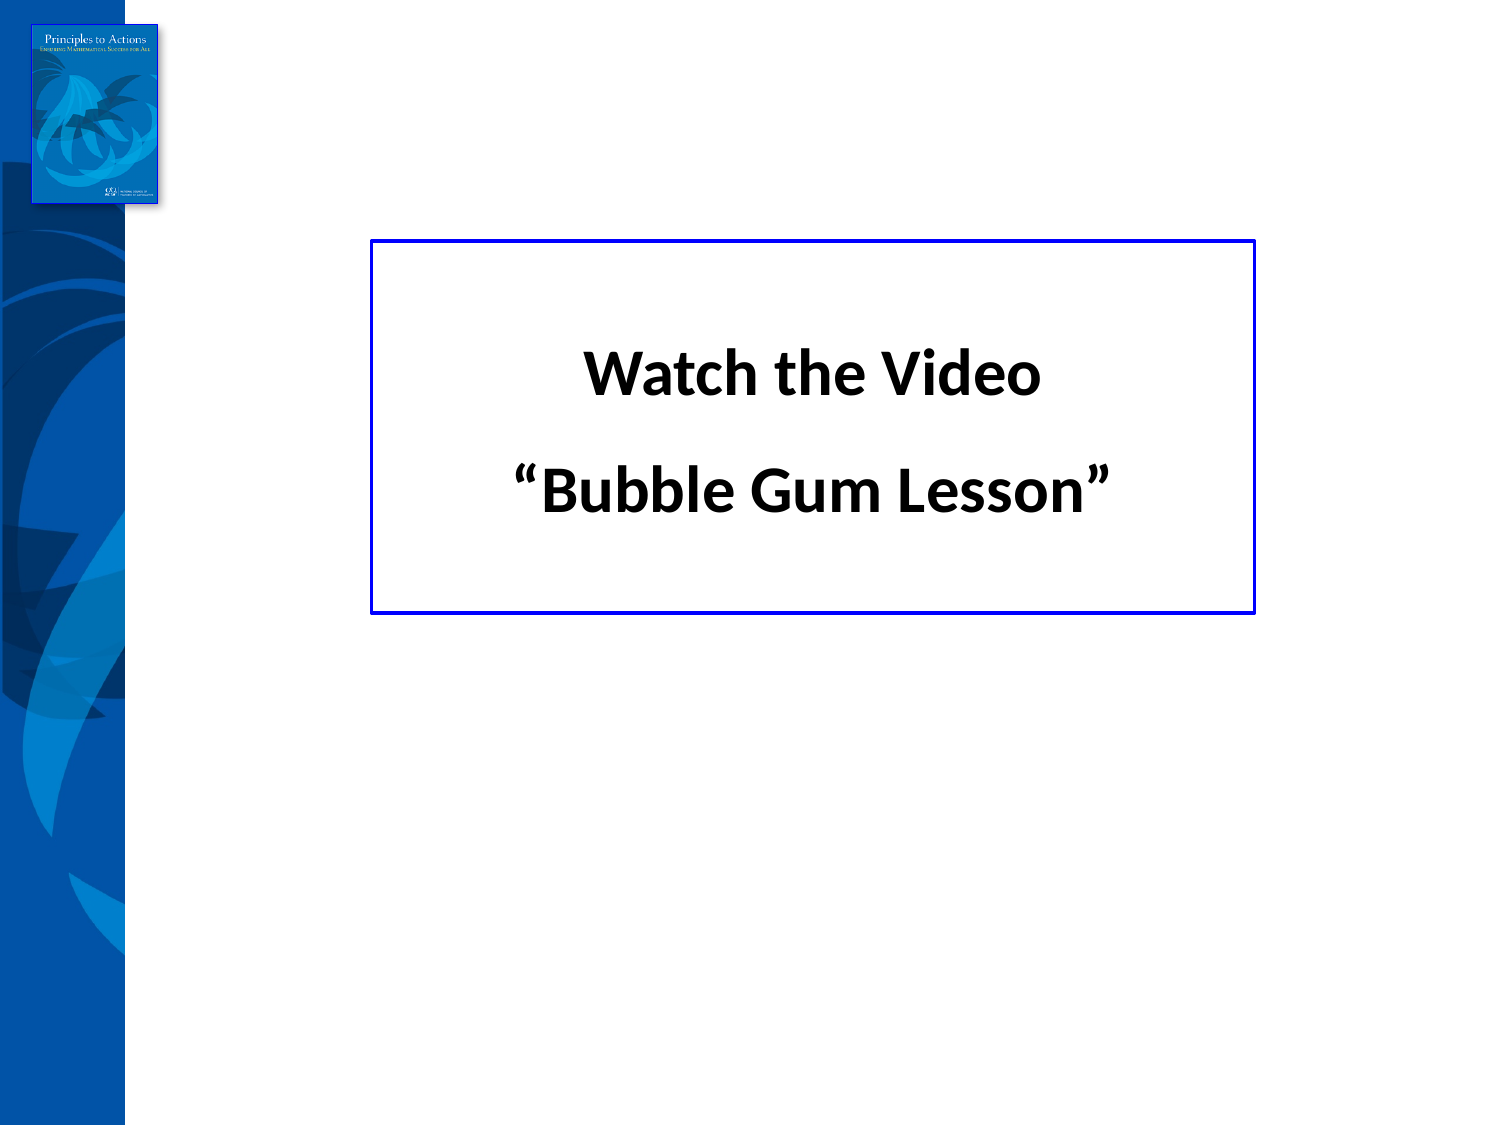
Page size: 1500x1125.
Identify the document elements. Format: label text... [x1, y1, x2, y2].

text_box Watch the Video “Bubble Gum Lesson” [371, 240, 1255, 613]
picture [0, 0, 125, 1125]
picture [32, 25, 157, 203]
